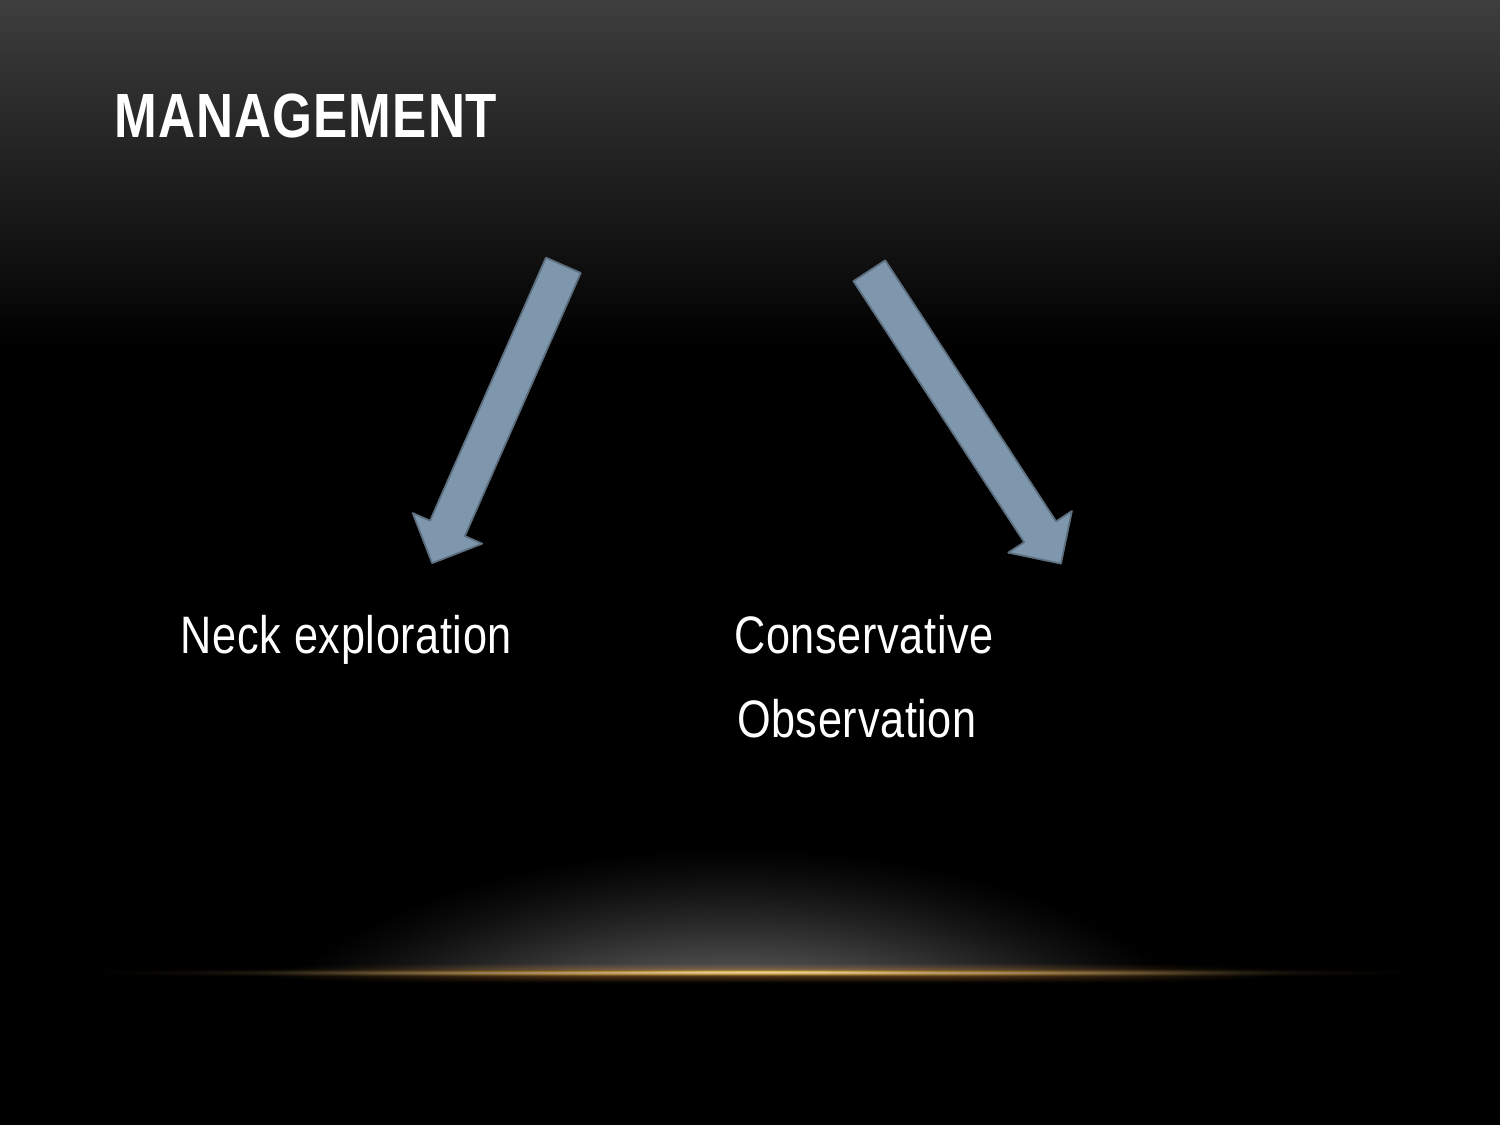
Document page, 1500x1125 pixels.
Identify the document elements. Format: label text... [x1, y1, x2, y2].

title Management [99, 45, 1400, 233]
list Neck exploration Conservative Observation [37, 262, 1425, 1005]
picture [0, 0, 1500, 1125]
text_box [852, 259, 1073, 565]
text_box [411, 256, 582, 564]
